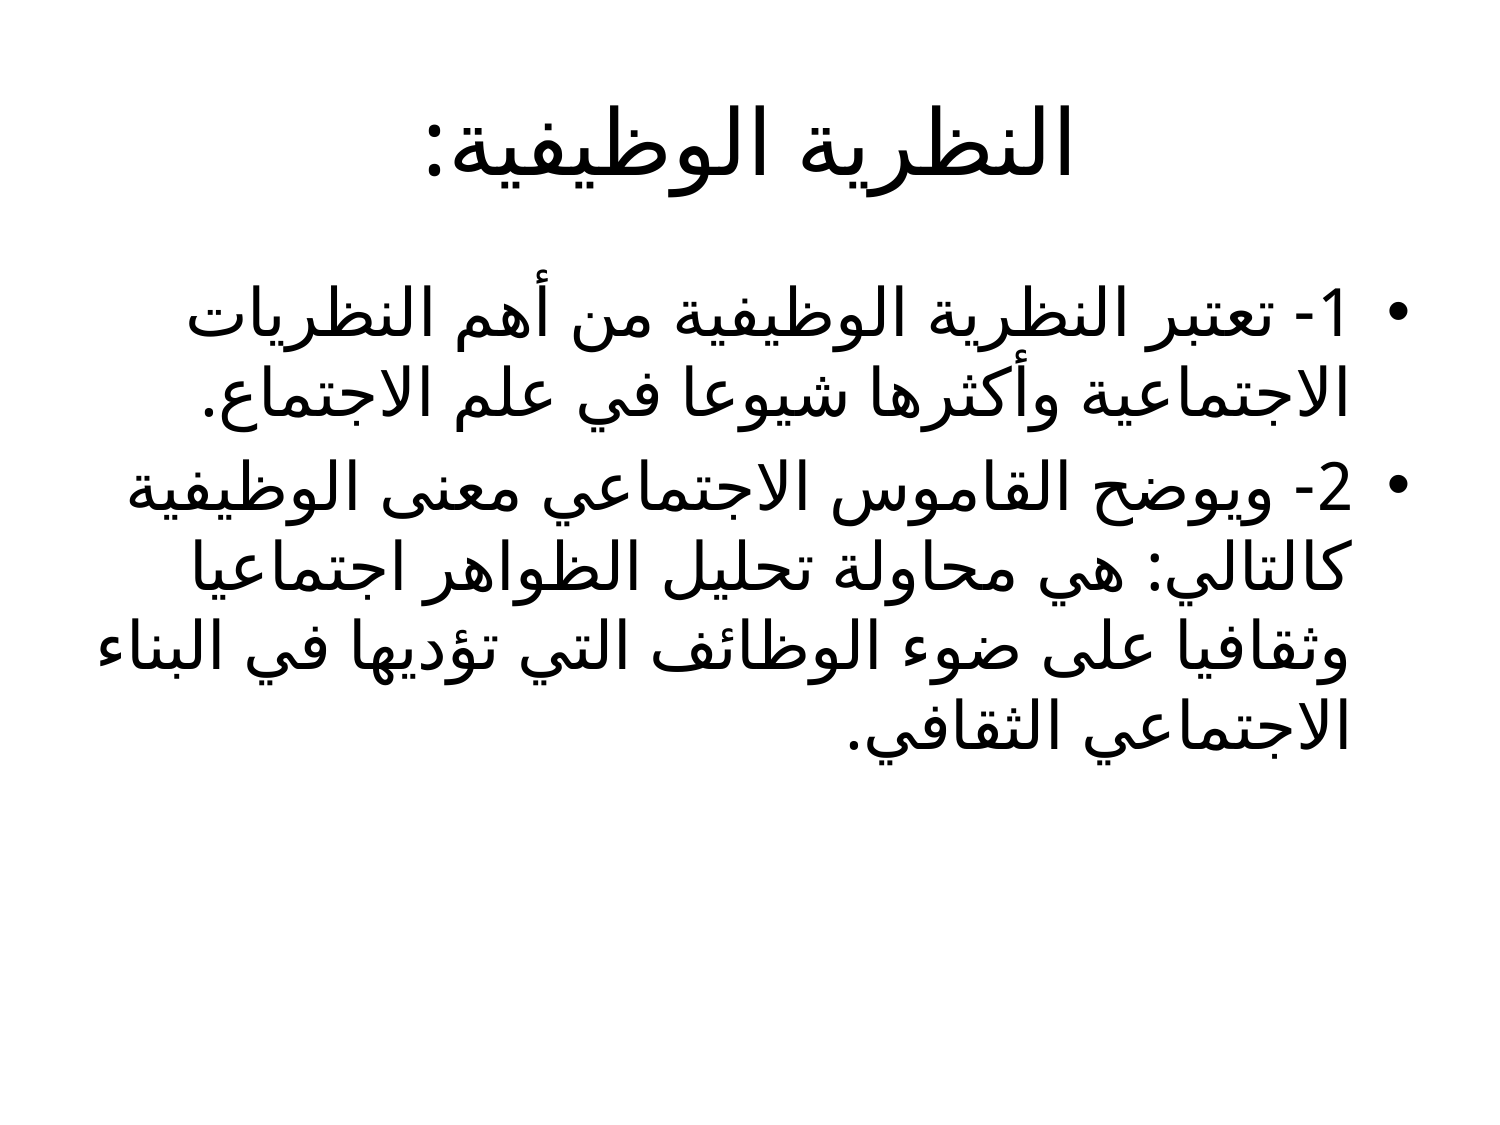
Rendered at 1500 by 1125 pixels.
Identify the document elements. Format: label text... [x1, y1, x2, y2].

title النظرية الوظيفية: [75, 45, 1425, 233]
list 1- تعتبر النظرية الوظيفية من أهم النظريات الاجتماعية وأكثرها شيوعا في علم الاجتماع. 2- ويوضح القاموس الاجتماعي معنى الوظيفية كالتالي: هي محاولة تحليل الظواهر اجتماعيا وثقافيا على ضوء الوظائف التي تؤديها في البناء الاجتماعي الثقافي. [75, 262, 1425, 1005]
